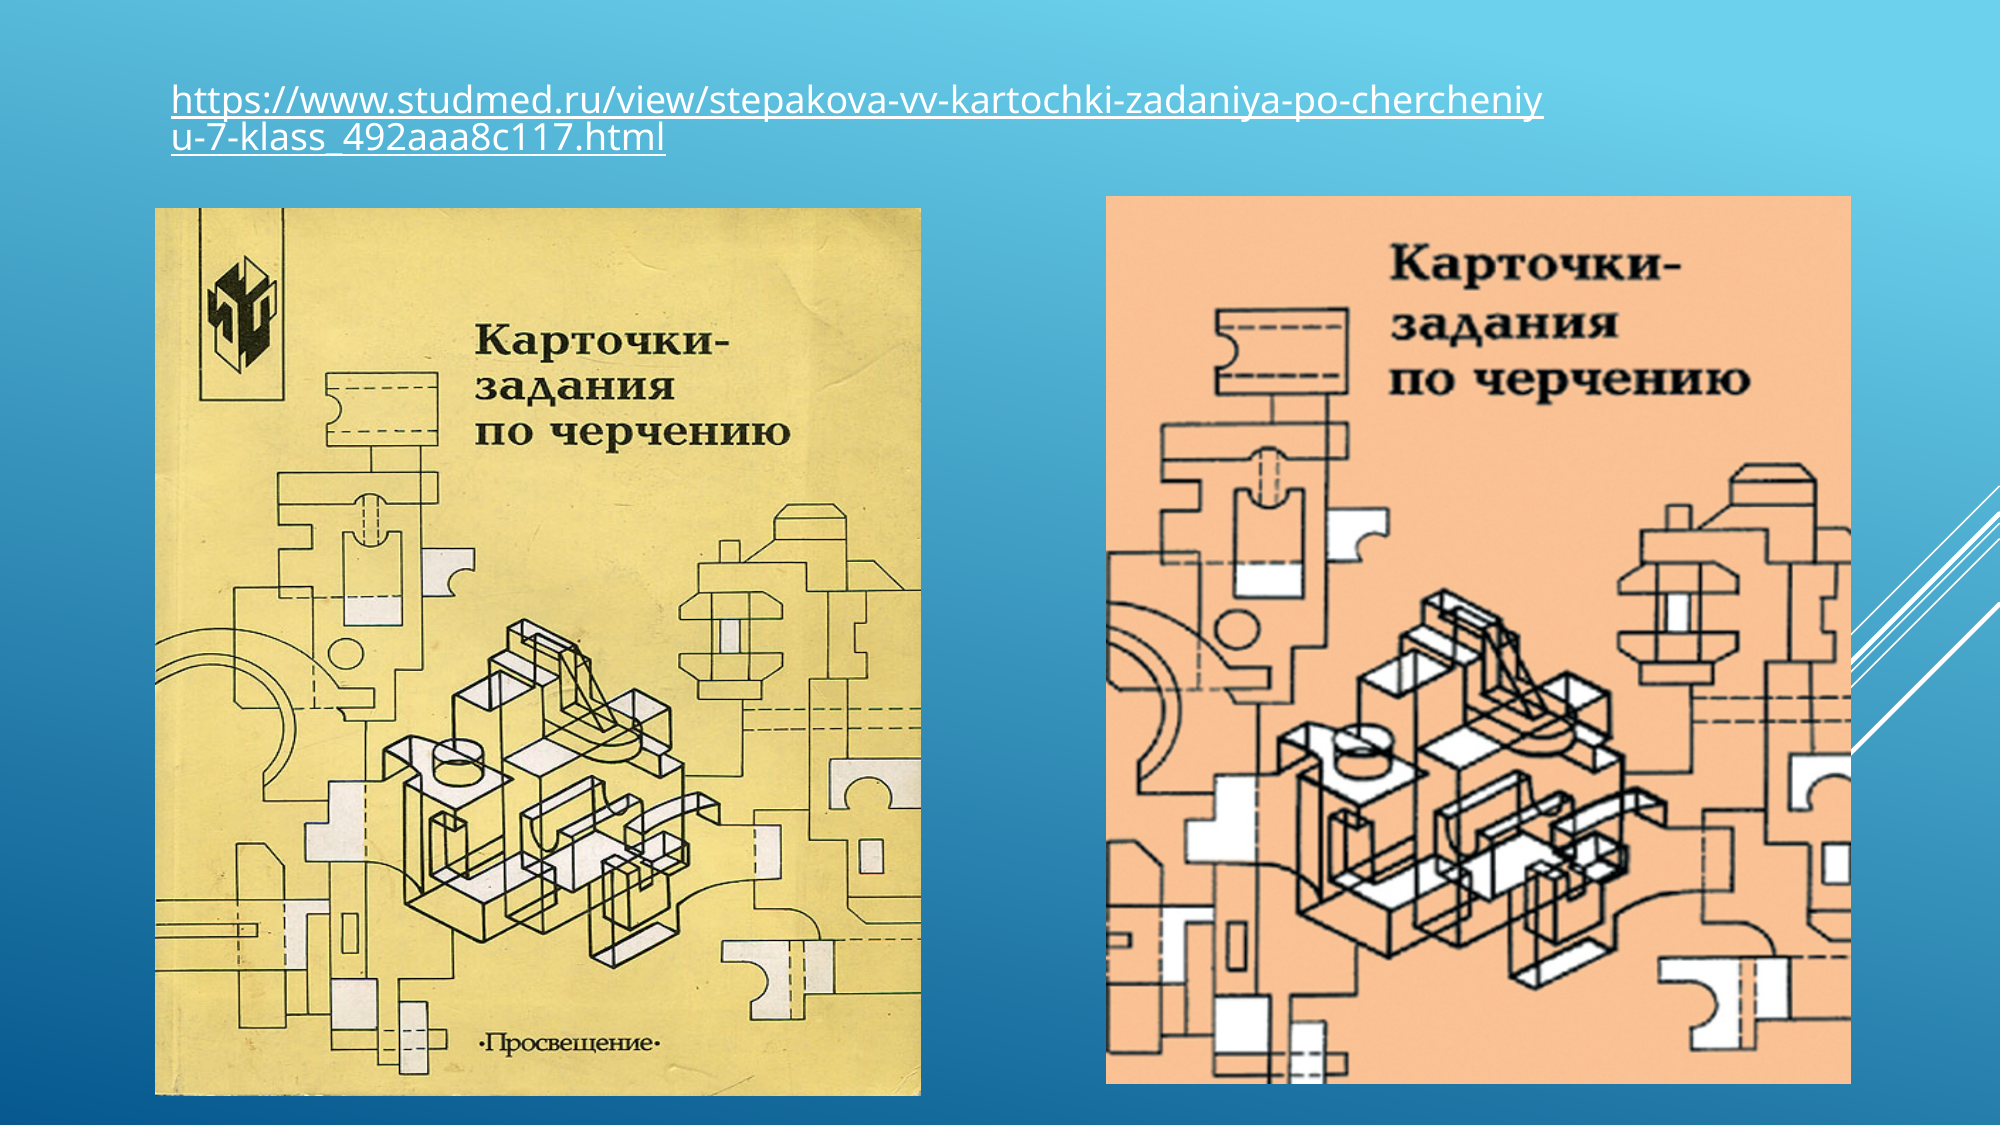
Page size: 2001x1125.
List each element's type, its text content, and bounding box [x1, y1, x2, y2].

picture [1106, 196, 1852, 1084]
picture [155, 207, 921, 1096]
text_box https://www.studmed.ru/view/stepakova-vv-kartochki-zadaniya-po-chercheniyu-7-klass_492aaa8c117.html [155, 68, 1571, 179]
